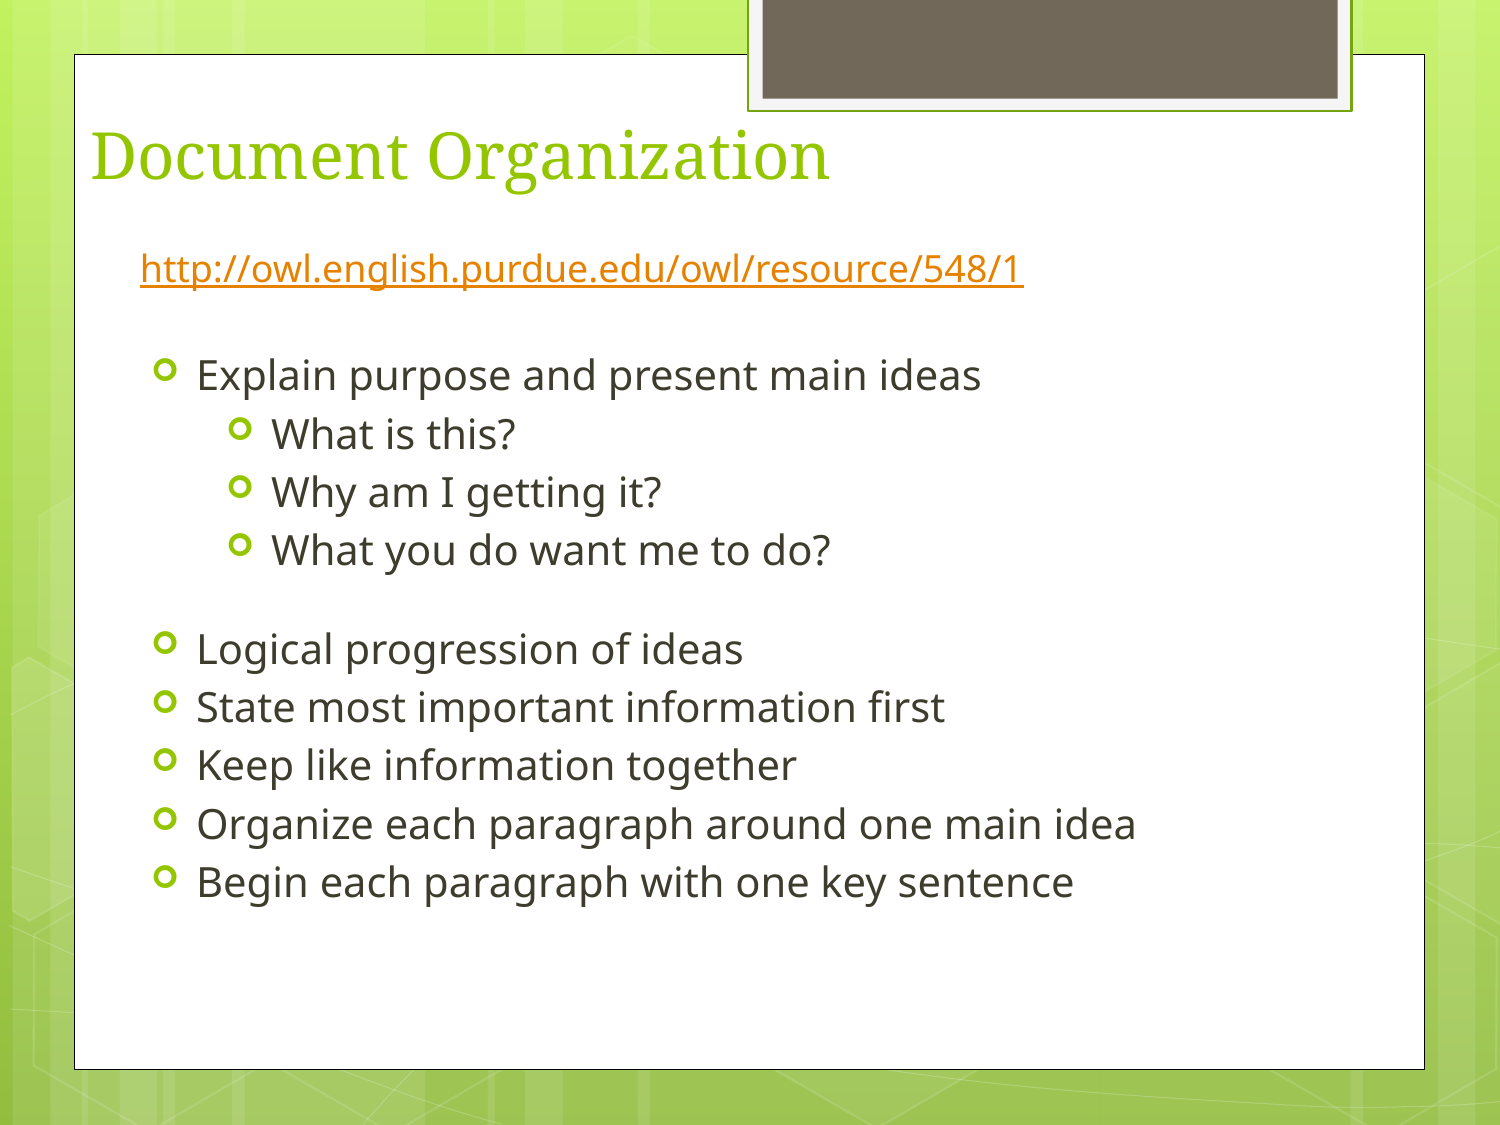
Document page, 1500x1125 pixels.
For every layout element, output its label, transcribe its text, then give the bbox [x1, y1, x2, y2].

text_box http://owl.english.purdue.edu/owl/resource/548/1 Explain purpose and present main ideas What is this? Why am I getting it? What you do want me to do? Logical progression of ideas State most important information first Keep like information together Organize each paragraph around one main idea Begin each paragraph with one key sentence [124, 237, 1250, 959]
title Document Organization [75, 62, 975, 200]
